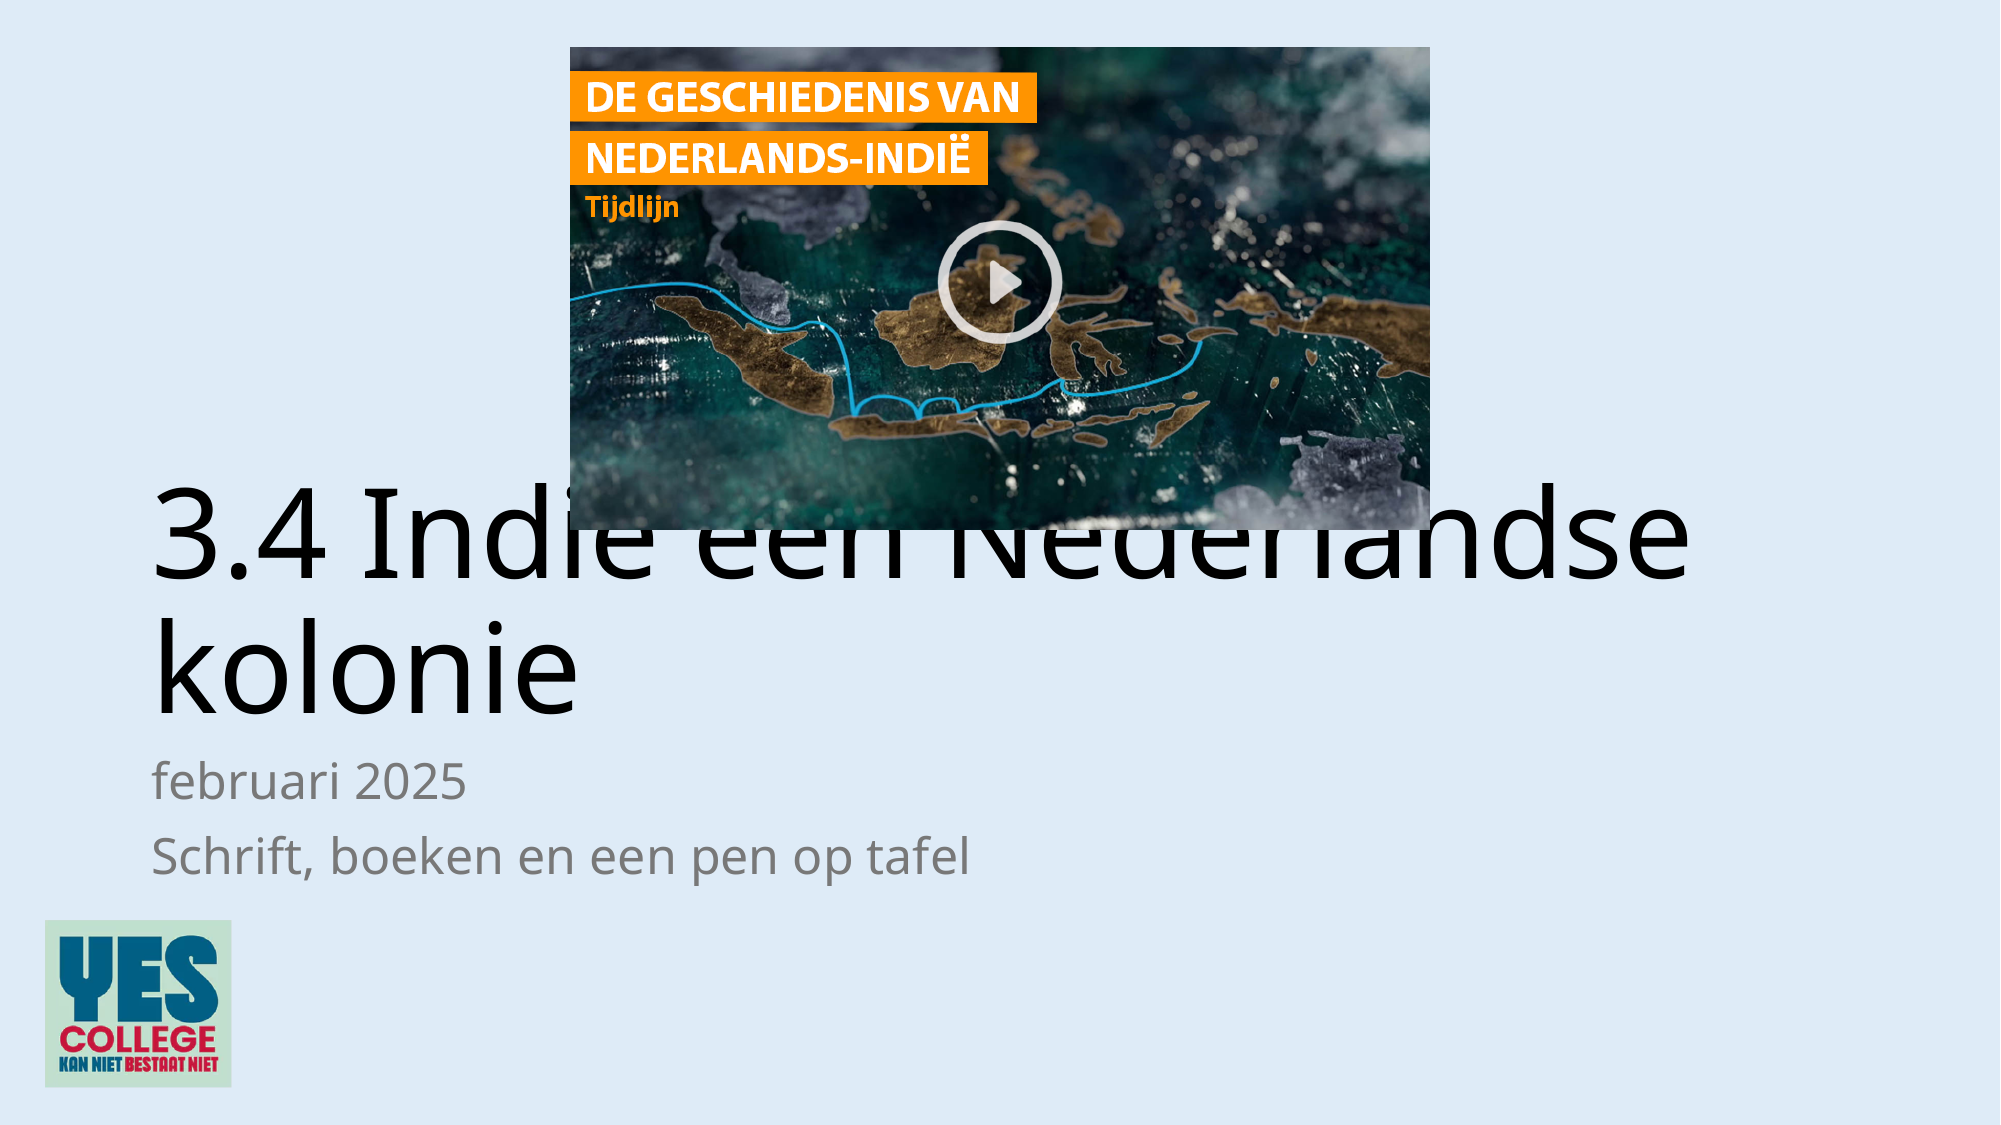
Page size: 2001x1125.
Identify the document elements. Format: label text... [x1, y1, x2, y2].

picture [0, 913, 356, 1093]
list februari 2025 Schrift, boeken en een pen op tafel [136, 748, 1862, 995]
title 3.4 Indië een Nederlandse kolonie [136, 280, 1899, 749]
picture [569, 46, 1430, 530]
